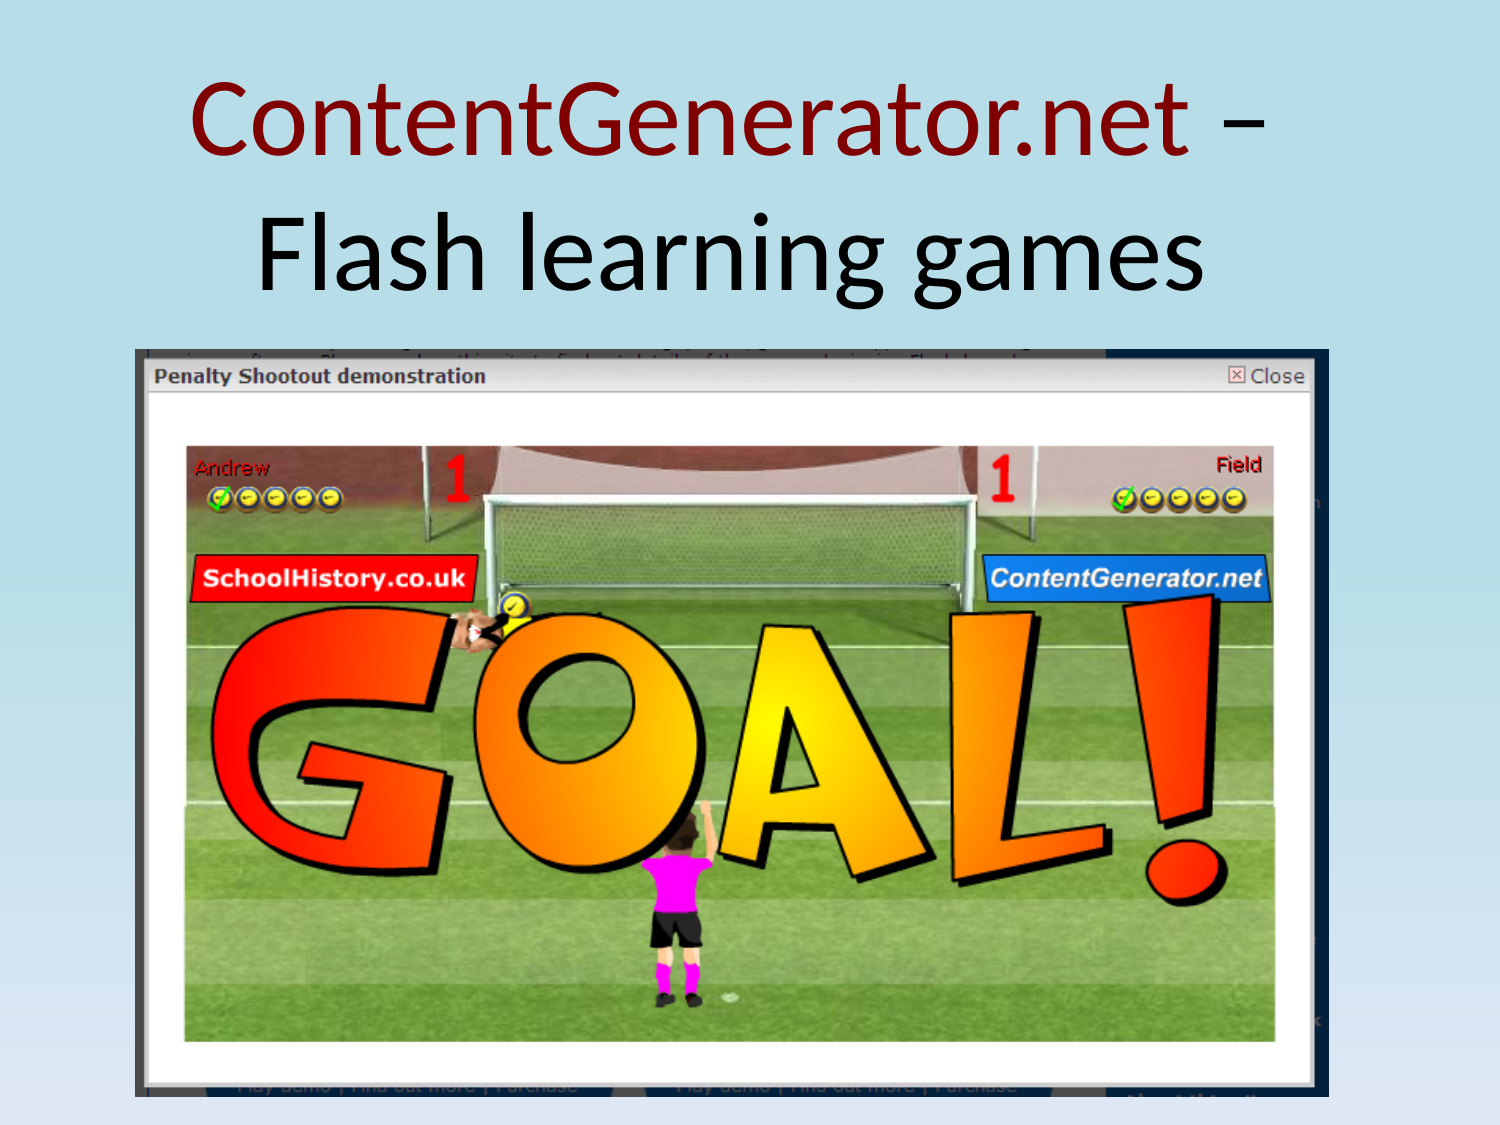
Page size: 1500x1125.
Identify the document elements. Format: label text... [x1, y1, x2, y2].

text_box ContentGenerator.net – Flash learning games [93, 35, 1369, 185]
picture [135, 349, 1330, 1097]
